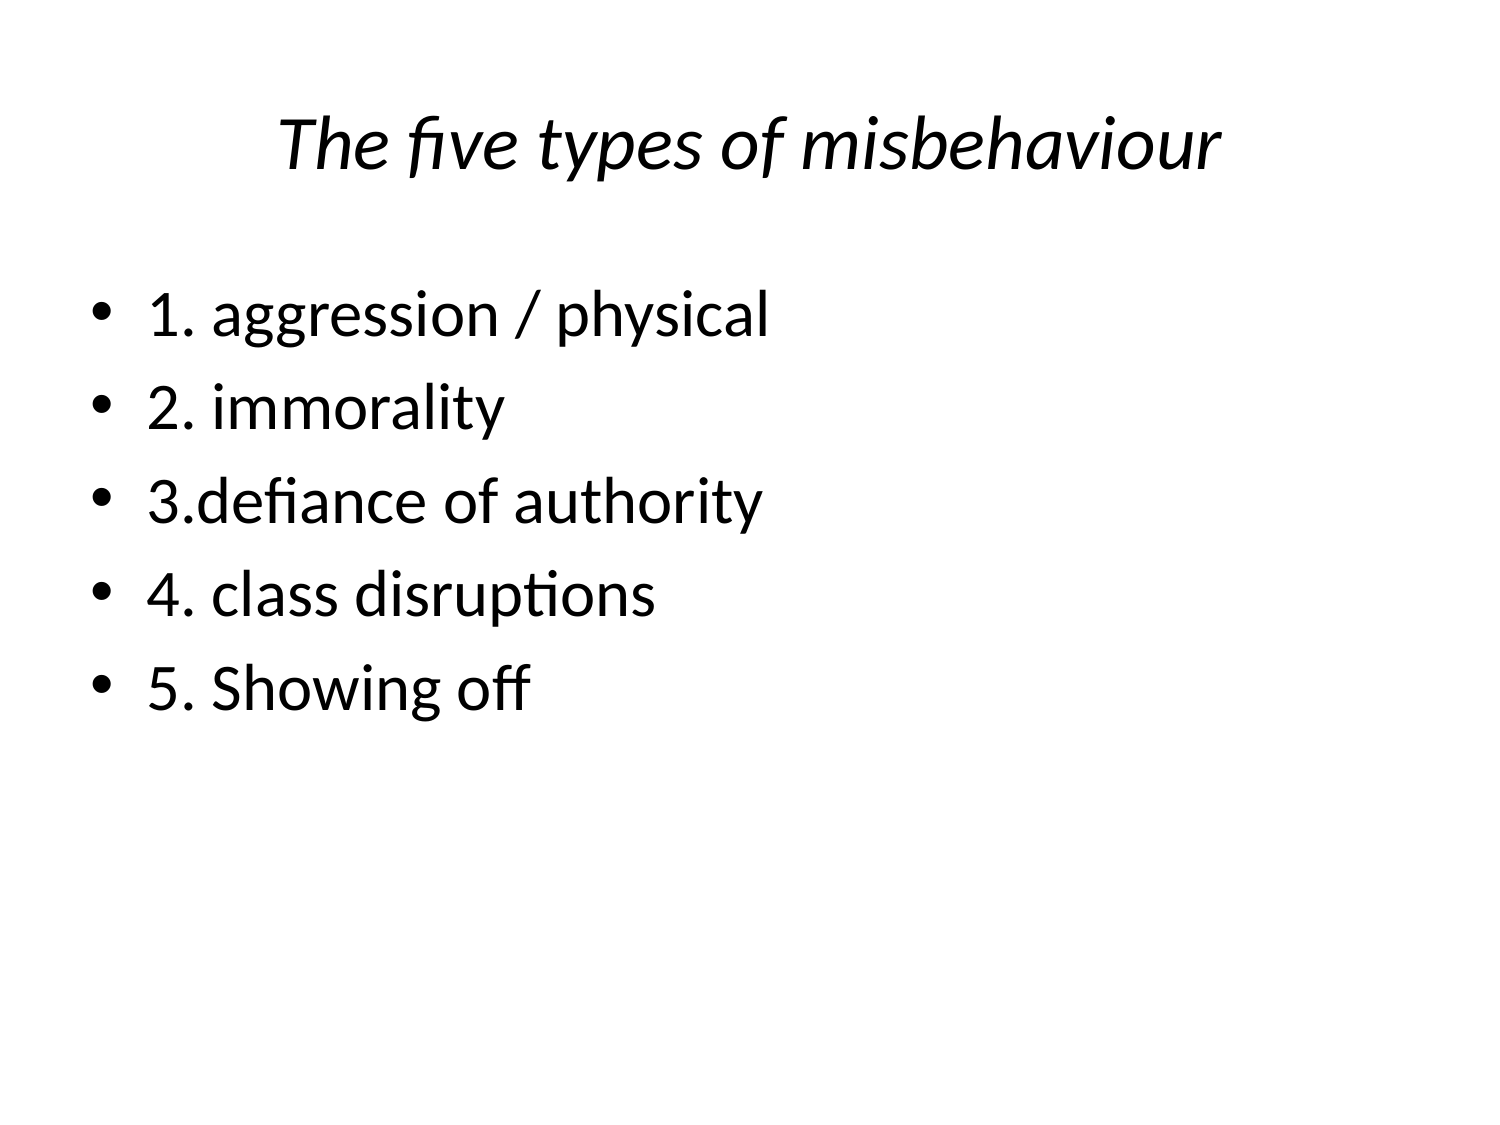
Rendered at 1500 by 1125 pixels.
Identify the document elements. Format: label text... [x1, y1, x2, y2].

list 1. aggression / physical 2. immorality 3.defiance of authority 4. class disruptions 5. Showing off [75, 262, 1425, 1005]
title The five types of misbehaviour [75, 45, 1425, 233]
